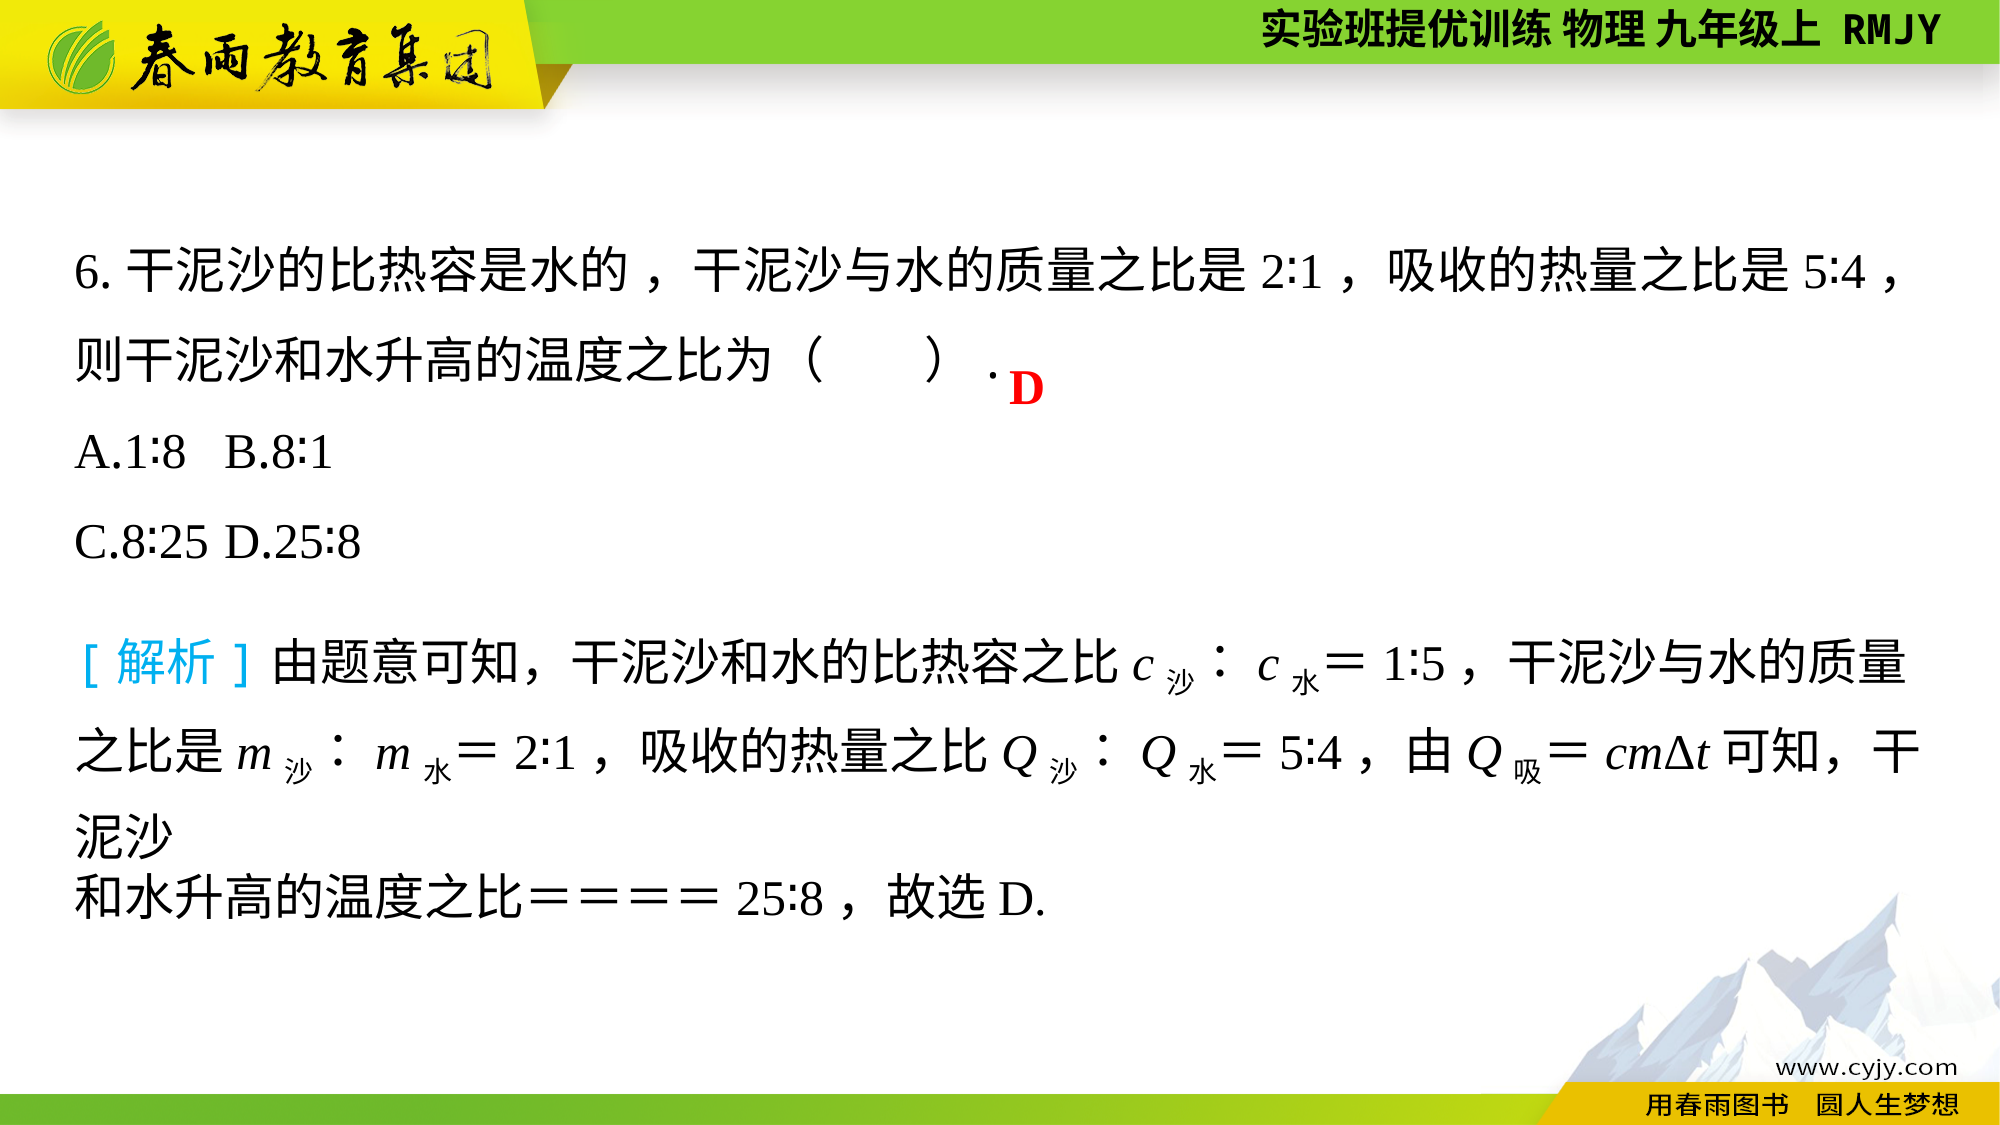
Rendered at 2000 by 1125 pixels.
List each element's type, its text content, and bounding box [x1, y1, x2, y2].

text_box D [994, 347, 1061, 423]
picture [0, 0, 2000, 1125]
